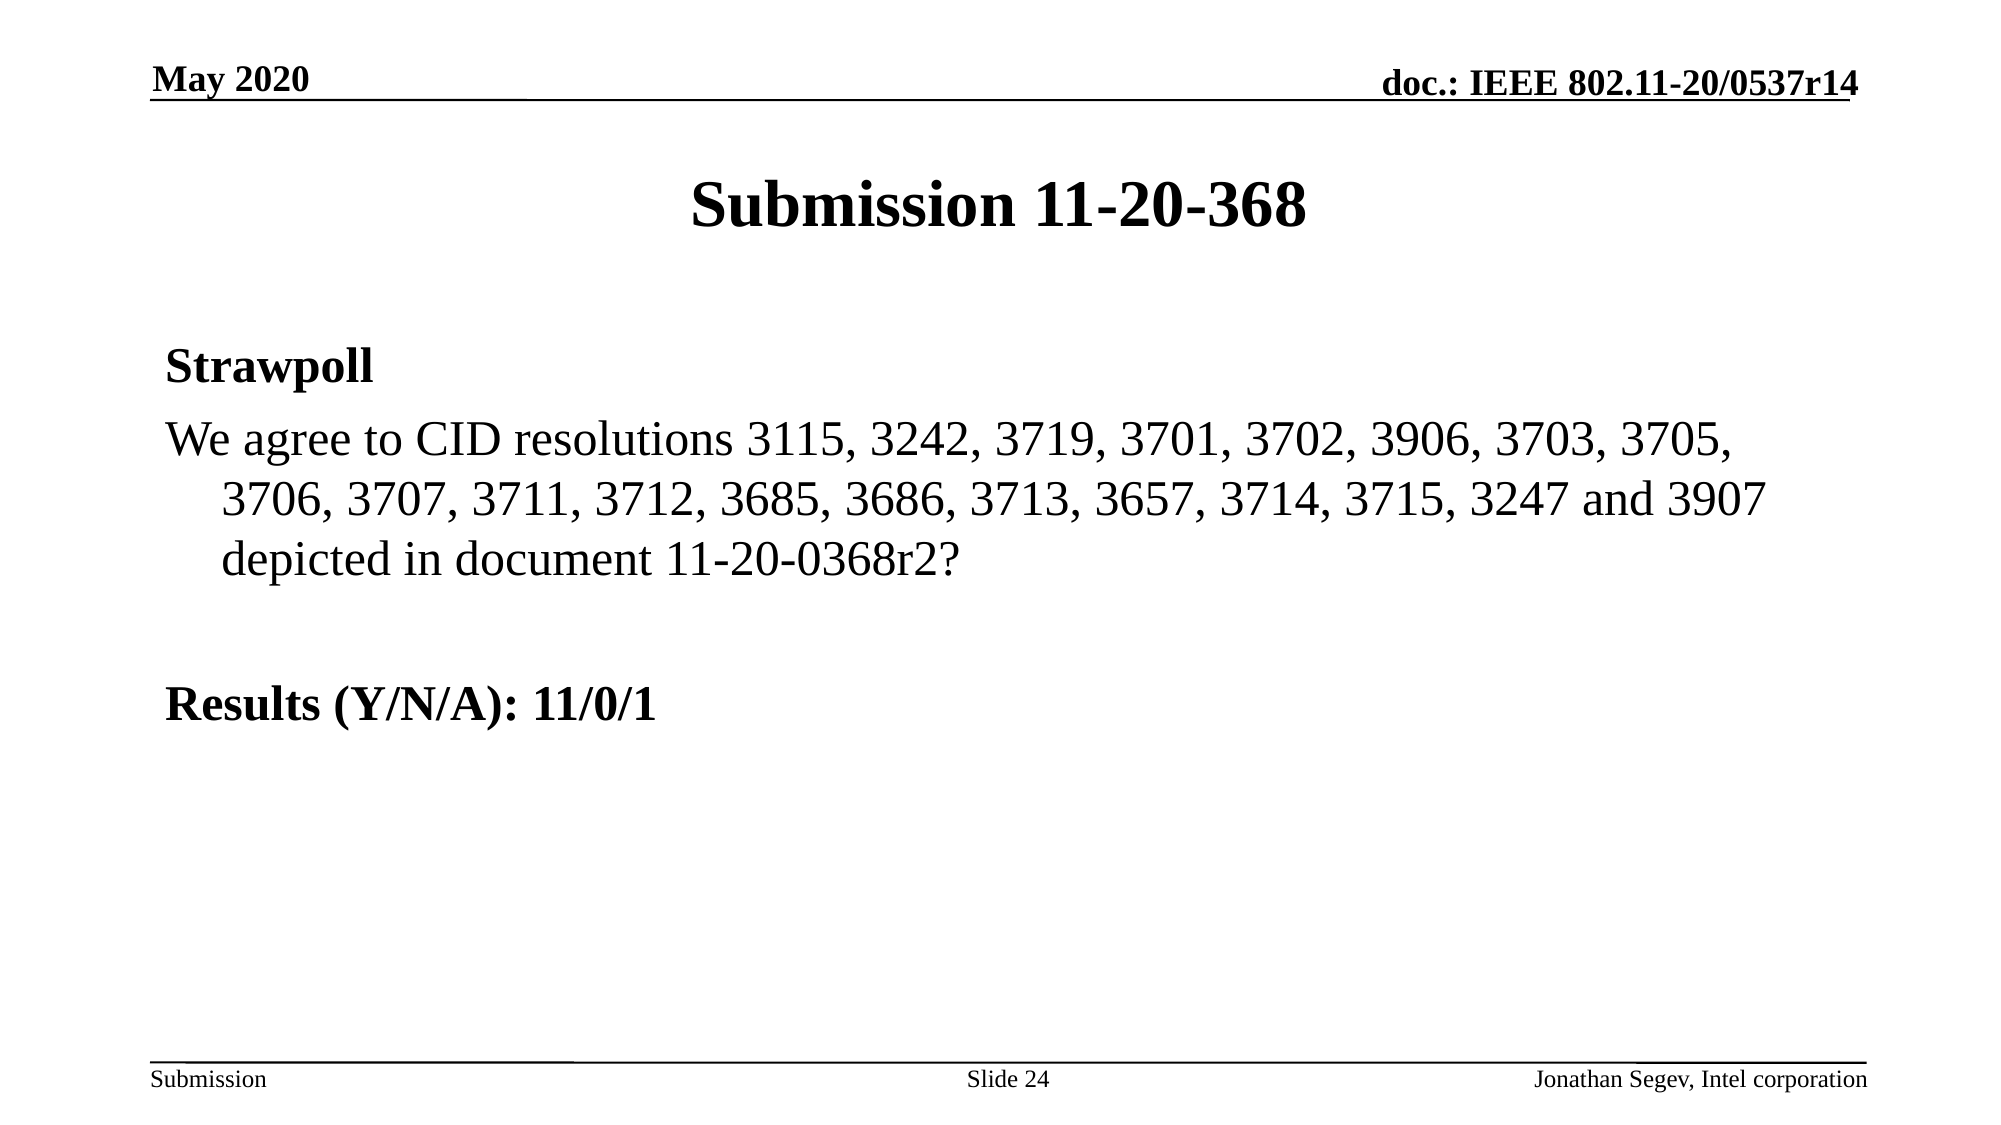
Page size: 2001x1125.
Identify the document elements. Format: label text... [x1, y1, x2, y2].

list Strawpoll We agree to CID resolutions 3115, 3242, 3719, 3701, 3702, 3906, 3703, 3705, 3706, 3707, 3711, 3712, 3685, 3686, 3713, 3657, 3714, 3715, 3247 and 3907 depicted in document 11-20-0368r2? Results (Y/N/A): 11/0/1 [149, 324, 1850, 1000]
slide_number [152, 54, 563, 100]
title Submission 11-20-368 [149, 112, 1850, 288]
slide_number Slide 24 [950, 1061, 1067, 1123]
footer Jonathan Segev, Intel corporation [1171, 1061, 1869, 1093]
